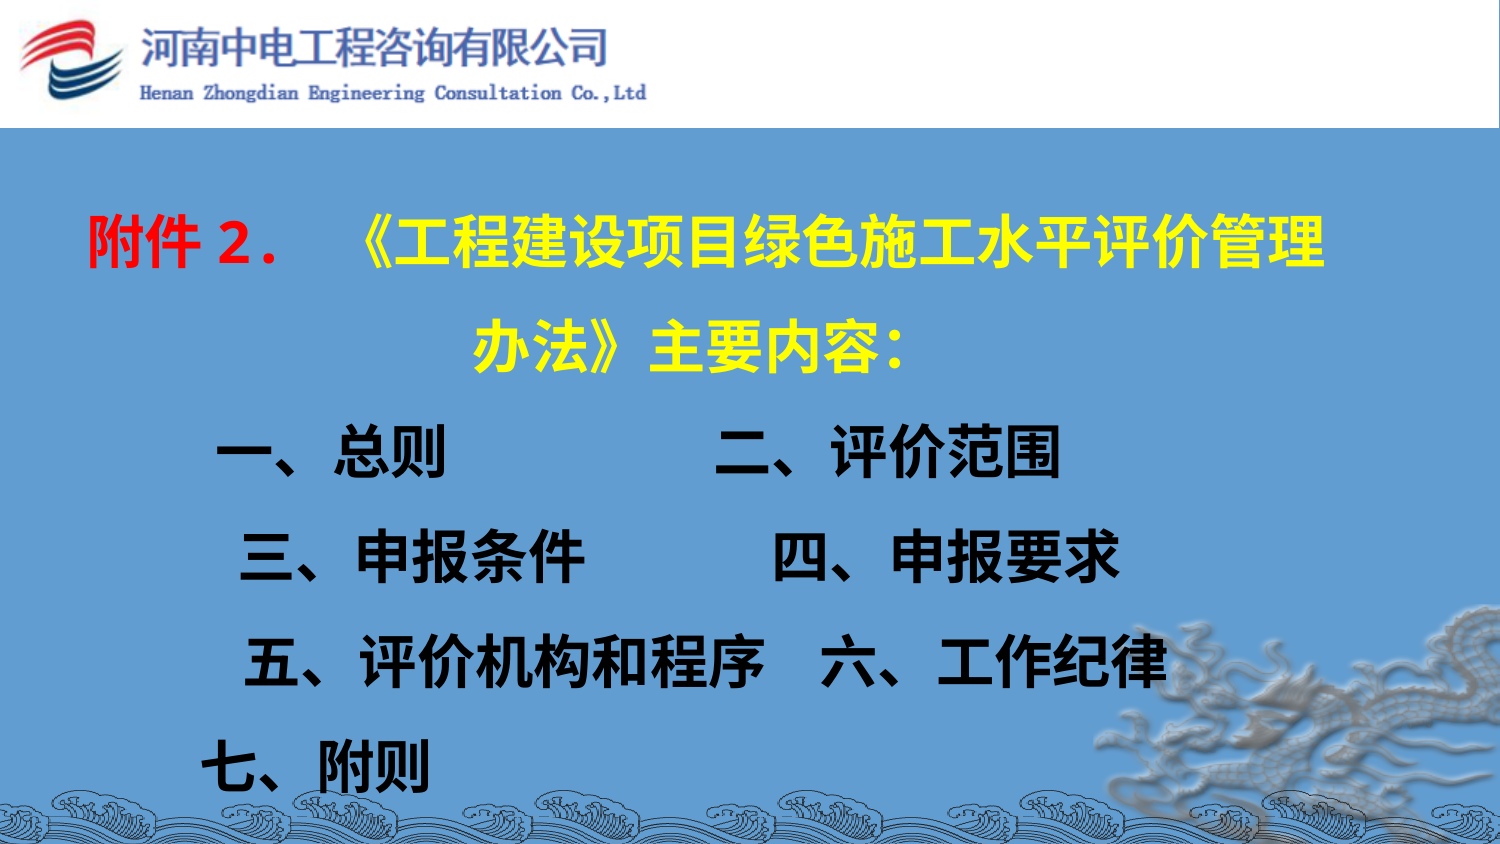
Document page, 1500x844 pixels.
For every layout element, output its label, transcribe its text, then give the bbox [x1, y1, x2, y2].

text_box 附件2. 《工程建设项目绿色施工水平评价管理办法》主要内容： 一、总则 二、评价范围 三、申报条件 四、申报要求 五、评价机构和程序 六、工作纪律 七、附则 [51, 163, 1360, 808]
picture [0, 0, 1500, 129]
